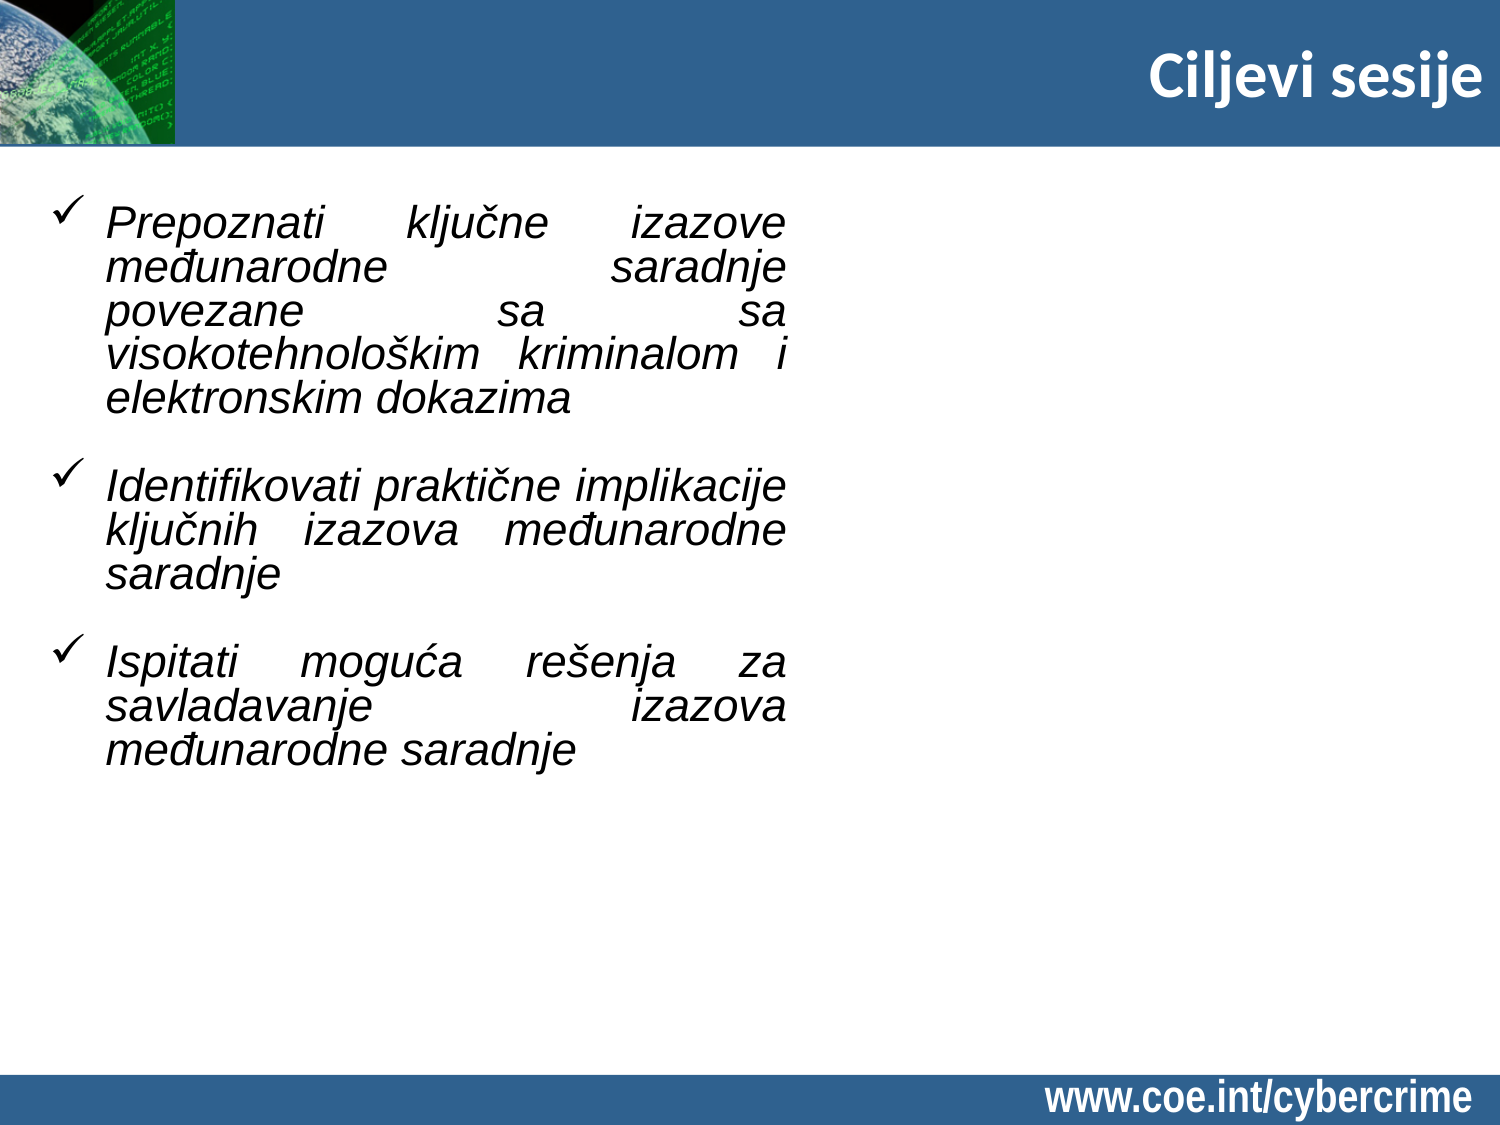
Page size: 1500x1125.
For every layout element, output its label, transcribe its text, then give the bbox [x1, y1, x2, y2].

text_box [0, 1073, 1030, 1125]
text_box www.coe.int/cybercrime [1030, 1059, 1500, 1125]
picture [0, 0, 175, 144]
text_box Ciljevi sesije [177, 0, 1500, 149]
text_box Prepoznati ključne izazove međunarodne saradnje povezane sa sa visokotehnološkim kriminalom i elektronskim dokazima Identifikovati praktične implikacije ključnih izazova međunarodne saradnje Ispitati moguća rešenja za savladavanje izazova međunarodne saradnje [34, 195, 802, 914]
